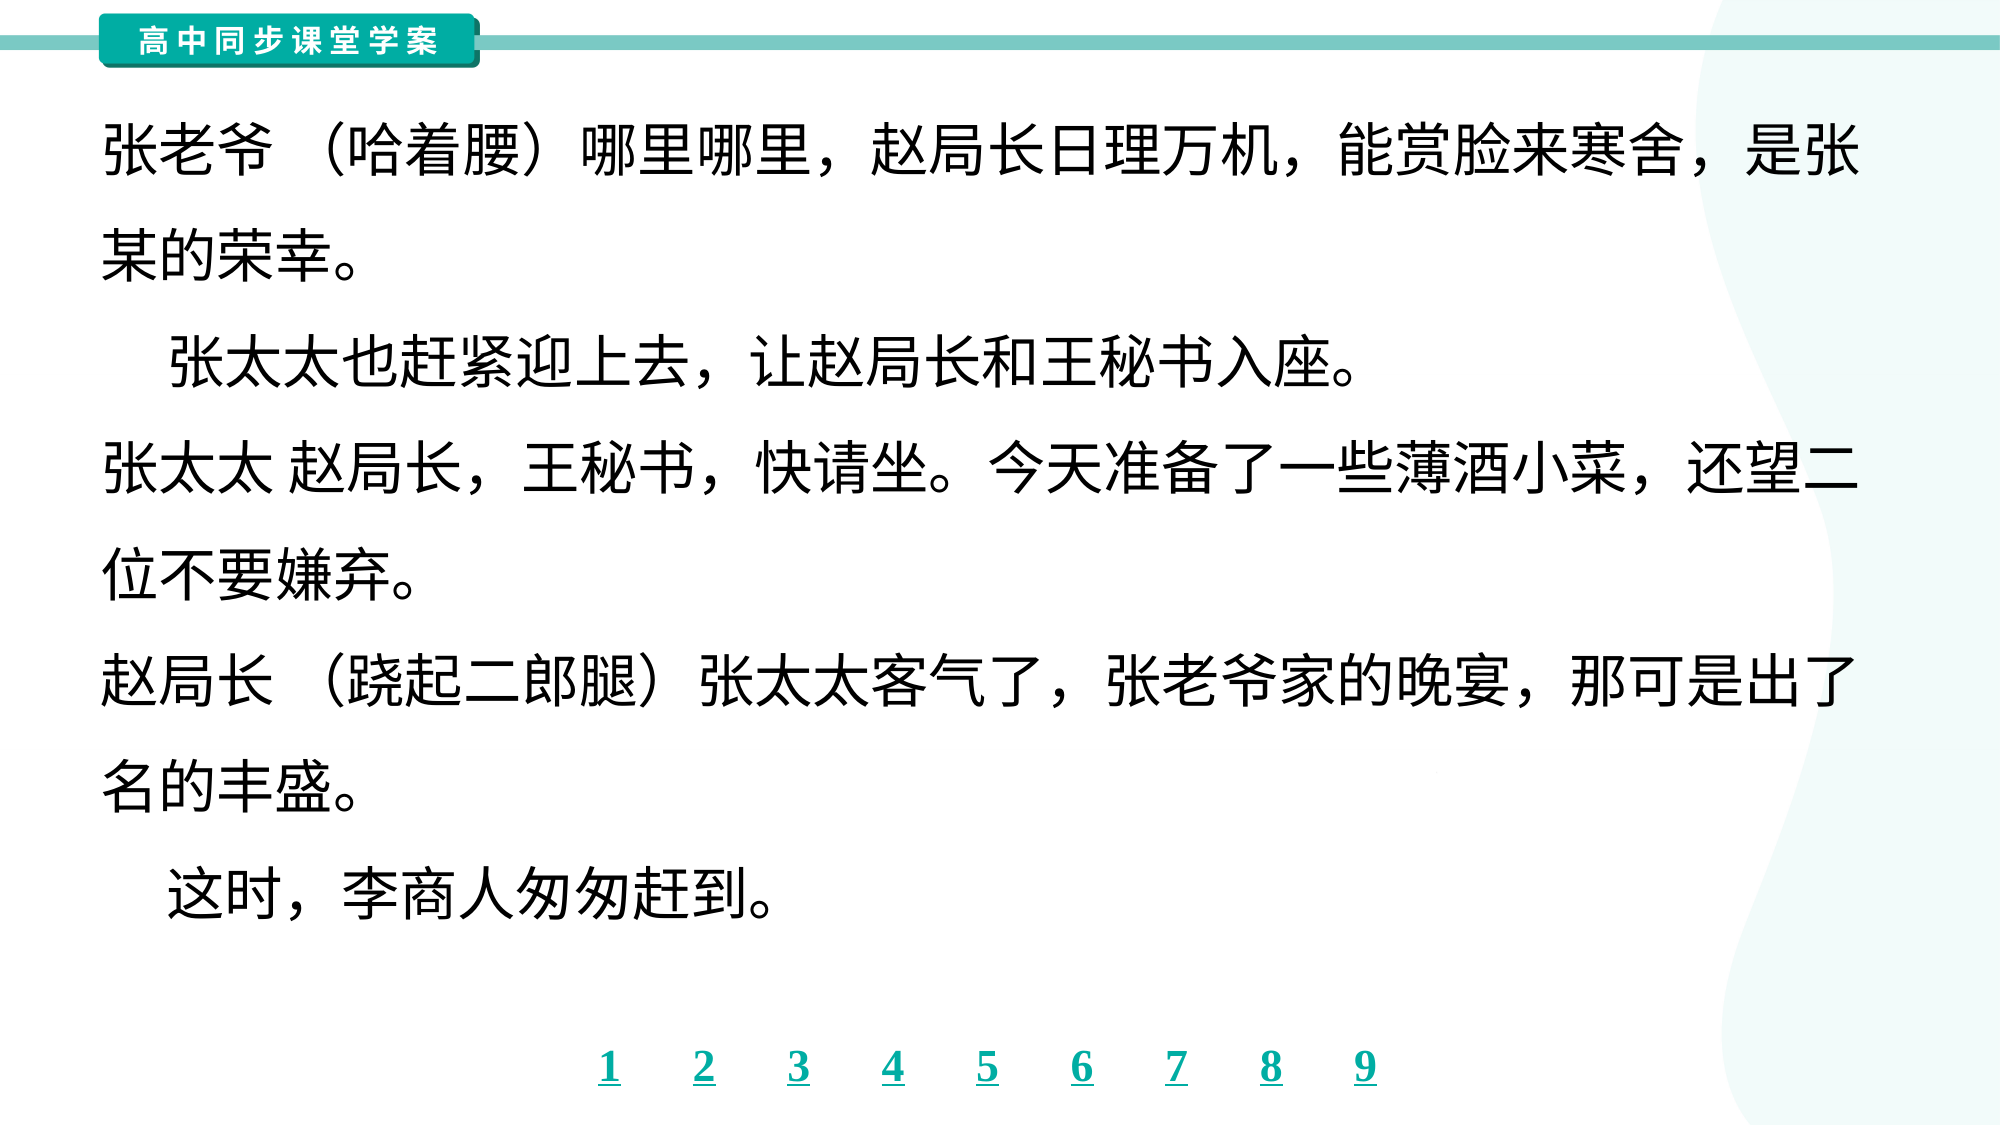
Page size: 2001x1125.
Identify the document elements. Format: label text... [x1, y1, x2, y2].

text_box 张老爷 （哈着腰）哪里哪里，赵局长日理万机，能赏脸来寒舍，是张 某的荣幸。 张太太也赶紧迎上去，让赵局长和王秘书入座。 张太太 赵局长，王秘书，快请坐。今天准备了一些薄酒小菜，还望二 位不要嫌弃。 赵局长 （跷起二郎腿）张太太客气了，张老爷家的晚宴，那可是出了 名的丰盛。 这时，李商人匆匆赶到。 [100, 76, 1899, 927]
picture [0, 0, 2000, 1125]
